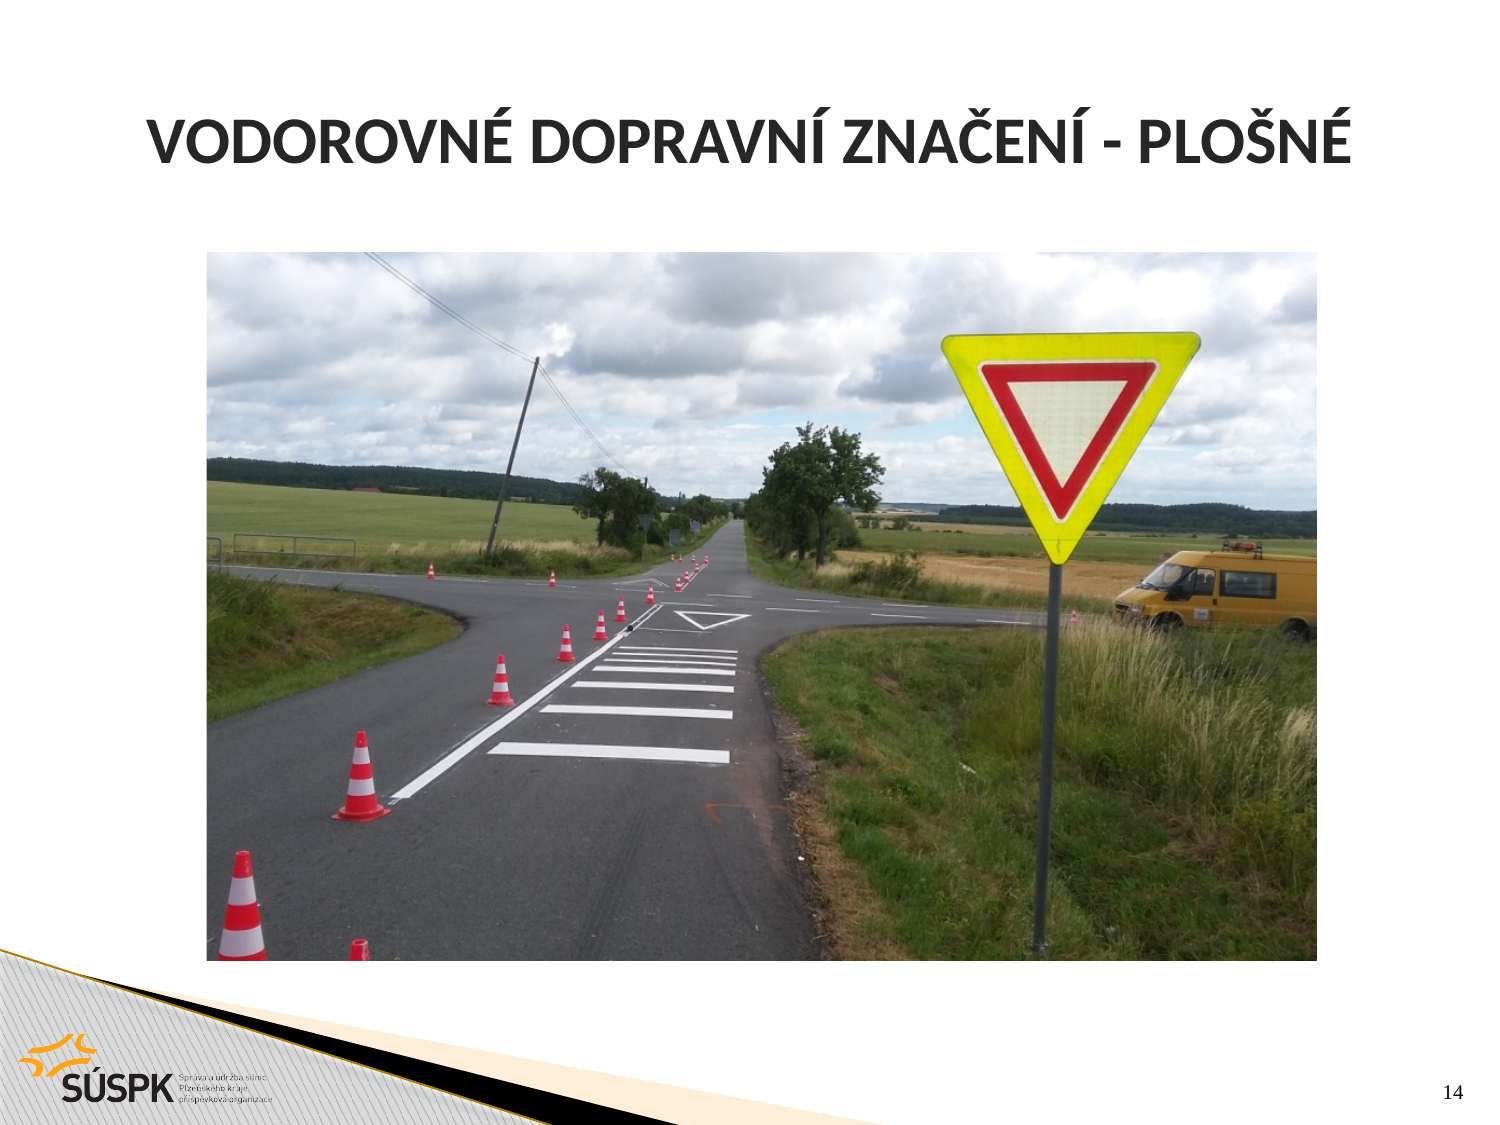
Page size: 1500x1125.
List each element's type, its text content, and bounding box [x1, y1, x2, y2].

picture [206, 252, 1318, 961]
title VODOROVNÉ DOPRAVNÍ ZNAČENÍ - PLOŠNÉ [75, 42, 1426, 231]
slide_number 14 [1418, 1051, 1479, 1112]
picture [17, 1034, 272, 1104]
